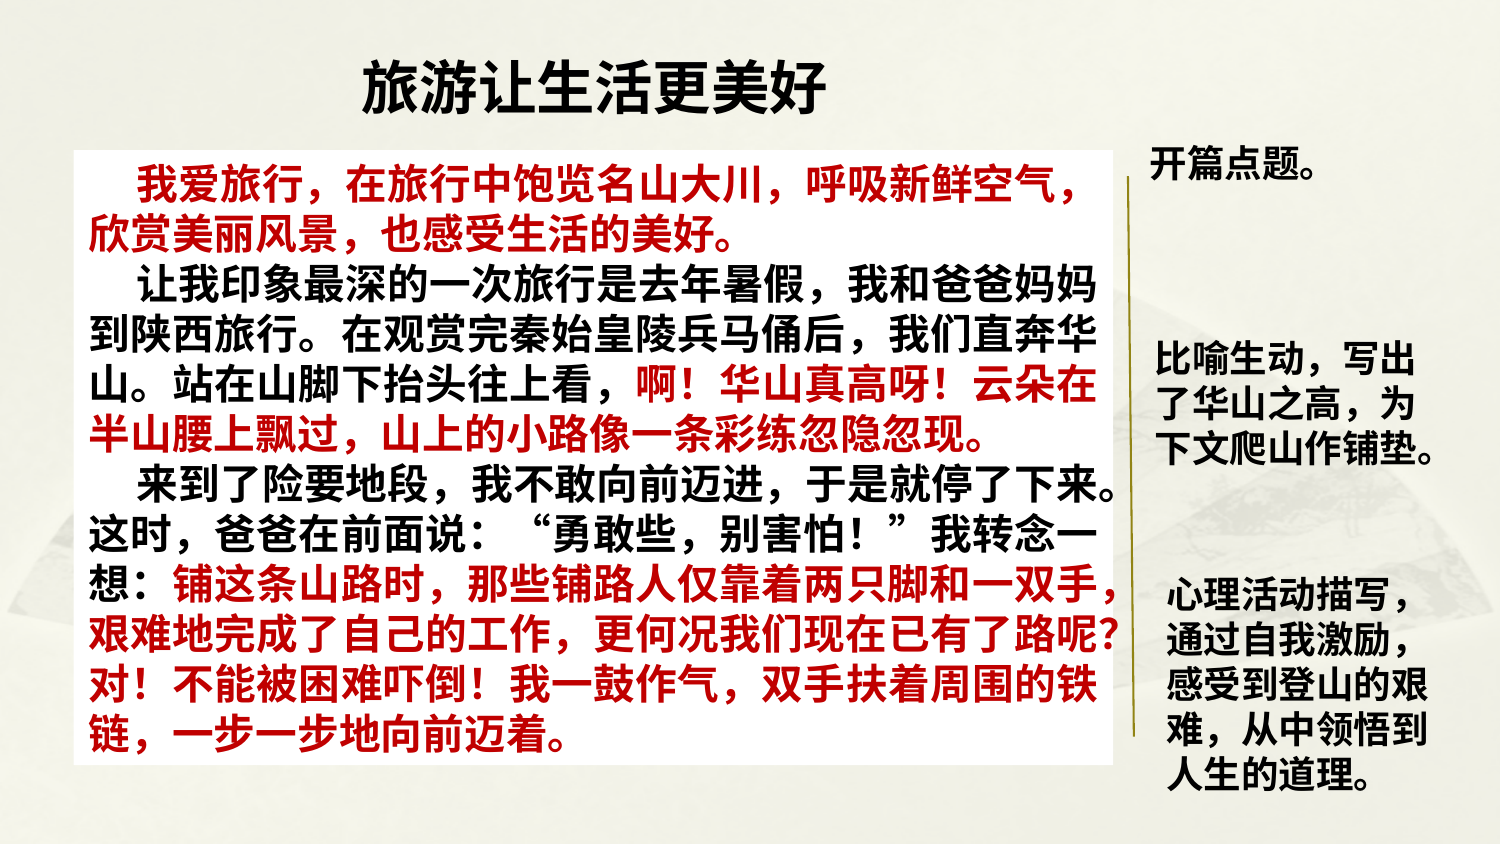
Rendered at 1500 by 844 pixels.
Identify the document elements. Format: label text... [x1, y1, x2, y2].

text_box 开篇点题。 [1135, 132, 1431, 193]
text_box 心理活动描写，通过自我激励，感受到登山的艰难，从中领悟到人生的道理。 [1151, 563, 1447, 804]
text_box 比喻生动，写出了华山之高，为下文爬山作铺垫。 [1139, 327, 1436, 478]
text_box 旅游让生活更美好 [206, 43, 983, 129]
text_box 我爱旅行，在旅行中饱览名山大川，呼吸新鲜空气，欣赏美丽风景，也感受生活的美好。 让我印象最深的一次旅行是去年暑假，我和爸爸妈妈到陕西旅行。在观赏完秦始皇陵兵马俑后，我们直奔华山。站在山脚下抬头往上看，啊！华山真高呀！云朵在半山腰上飘过，山上的小路像一条彩练忽隐忽现。 来到了险要地段，我不敢向前迈进，于是就停了下来。这时，爸爸在前面说：“勇敢些，别害怕！”我转念一想：铺这条山路时，那些铺路人仅靠着两只脚和一双手，艰难地完成了自己的工作，更何况我们现在已有了路呢？对！不能被困难吓倒！我一鼓作气，双手扶着周围的铁链，一步一步地向前迈着。 [73, 150, 1114, 766]
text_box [1127, 175, 1135, 738]
